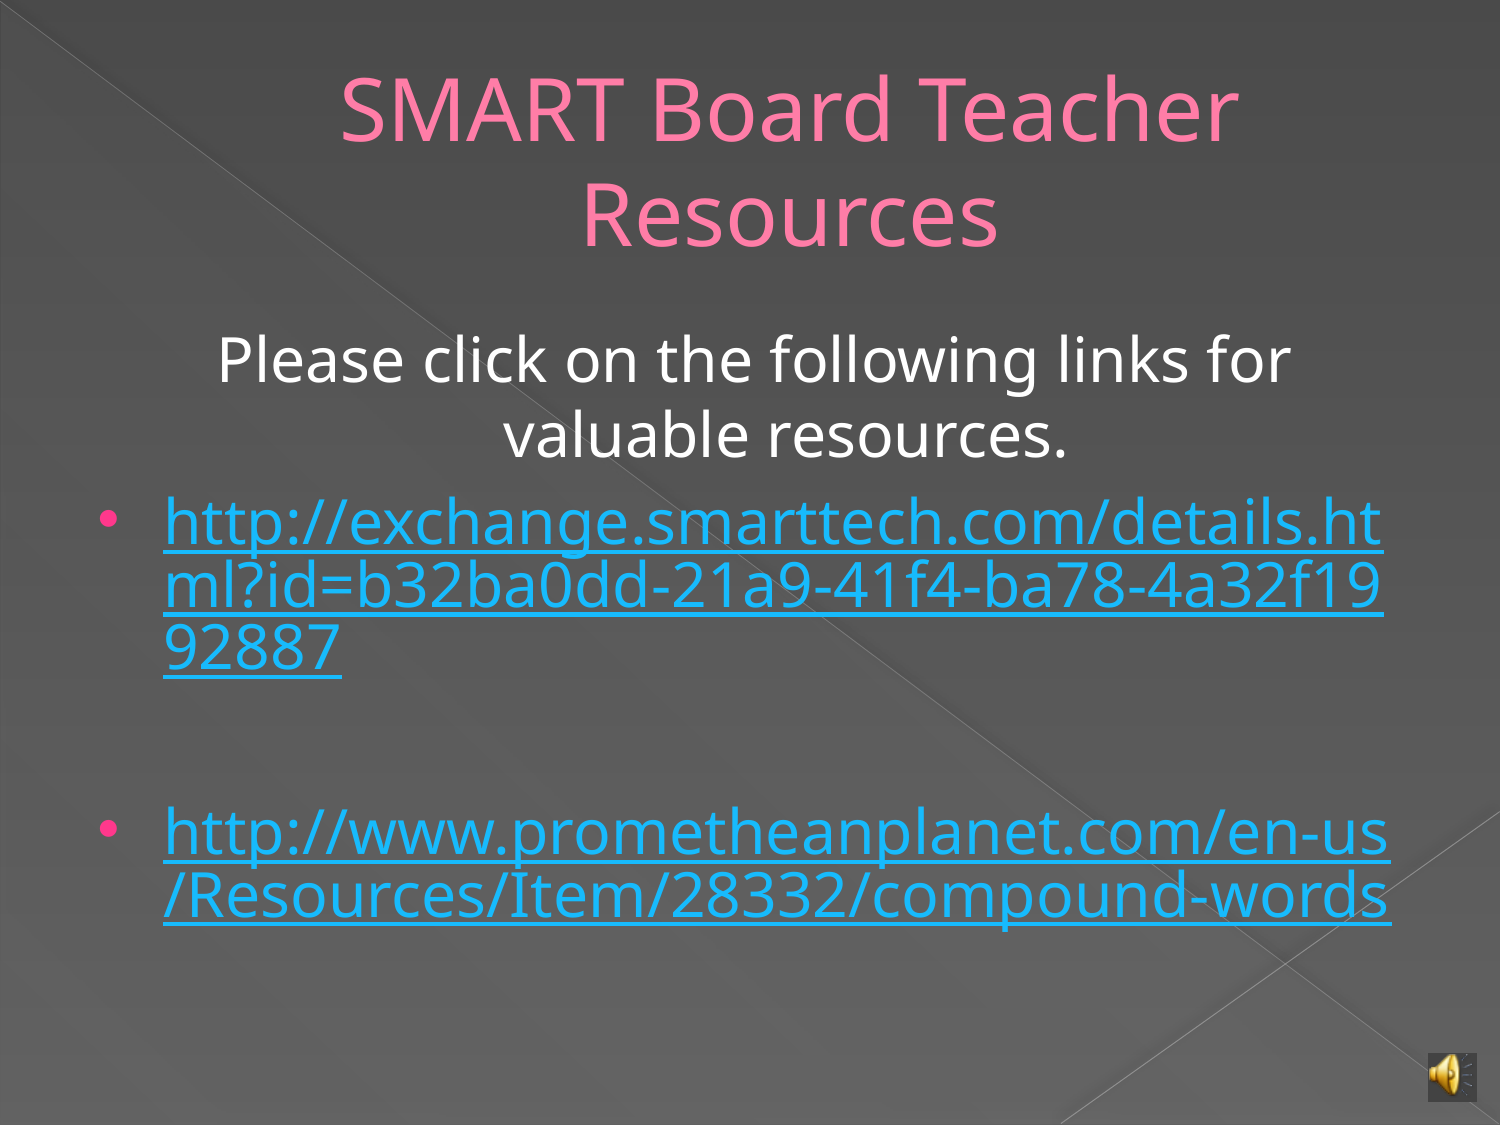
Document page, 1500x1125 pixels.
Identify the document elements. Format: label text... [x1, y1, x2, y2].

list Please click on the following links for valuable resources. http://exchange.smarttech.com/details.html?id=b32ba0dd-21a9-41f4-ba78-4a32f1992887 http://www.prometheanplanet.com/en-us/Resources/Item/28332/compound-words [75, 312, 1425, 1059]
picture [1427, 1052, 1478, 1103]
title SMART Board Teacher Resources [75, 43, 1425, 274]
